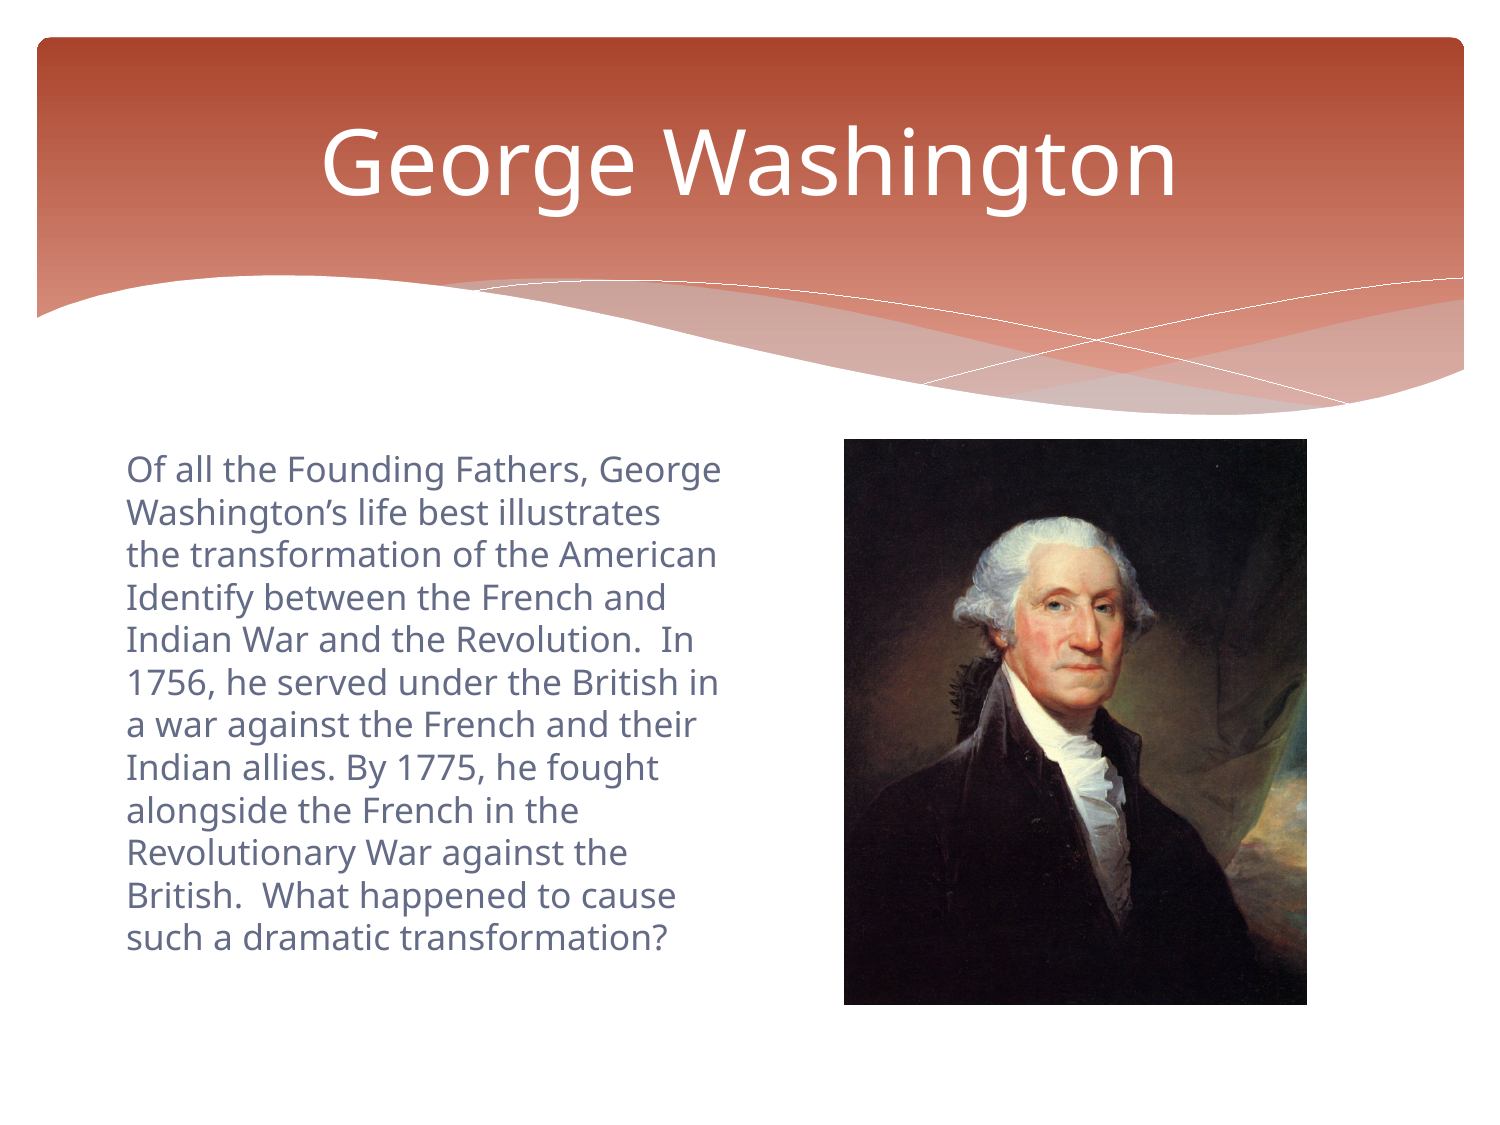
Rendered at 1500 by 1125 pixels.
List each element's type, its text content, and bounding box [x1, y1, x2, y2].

title George Washington [75, 55, 1425, 261]
list Of all the Founding Fathers, George Washington’s life best illustrates the transformation of the American Identify between the French and Indian War and the Revolution. In 1756, he served under the British in a war against the French and their Indian allies. By 1775, he fought alongside the French in the Revolutionary War against the British. What happened to cause such a dramatic transformation? [111, 439, 738, 1005]
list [844, 439, 1307, 1006]
